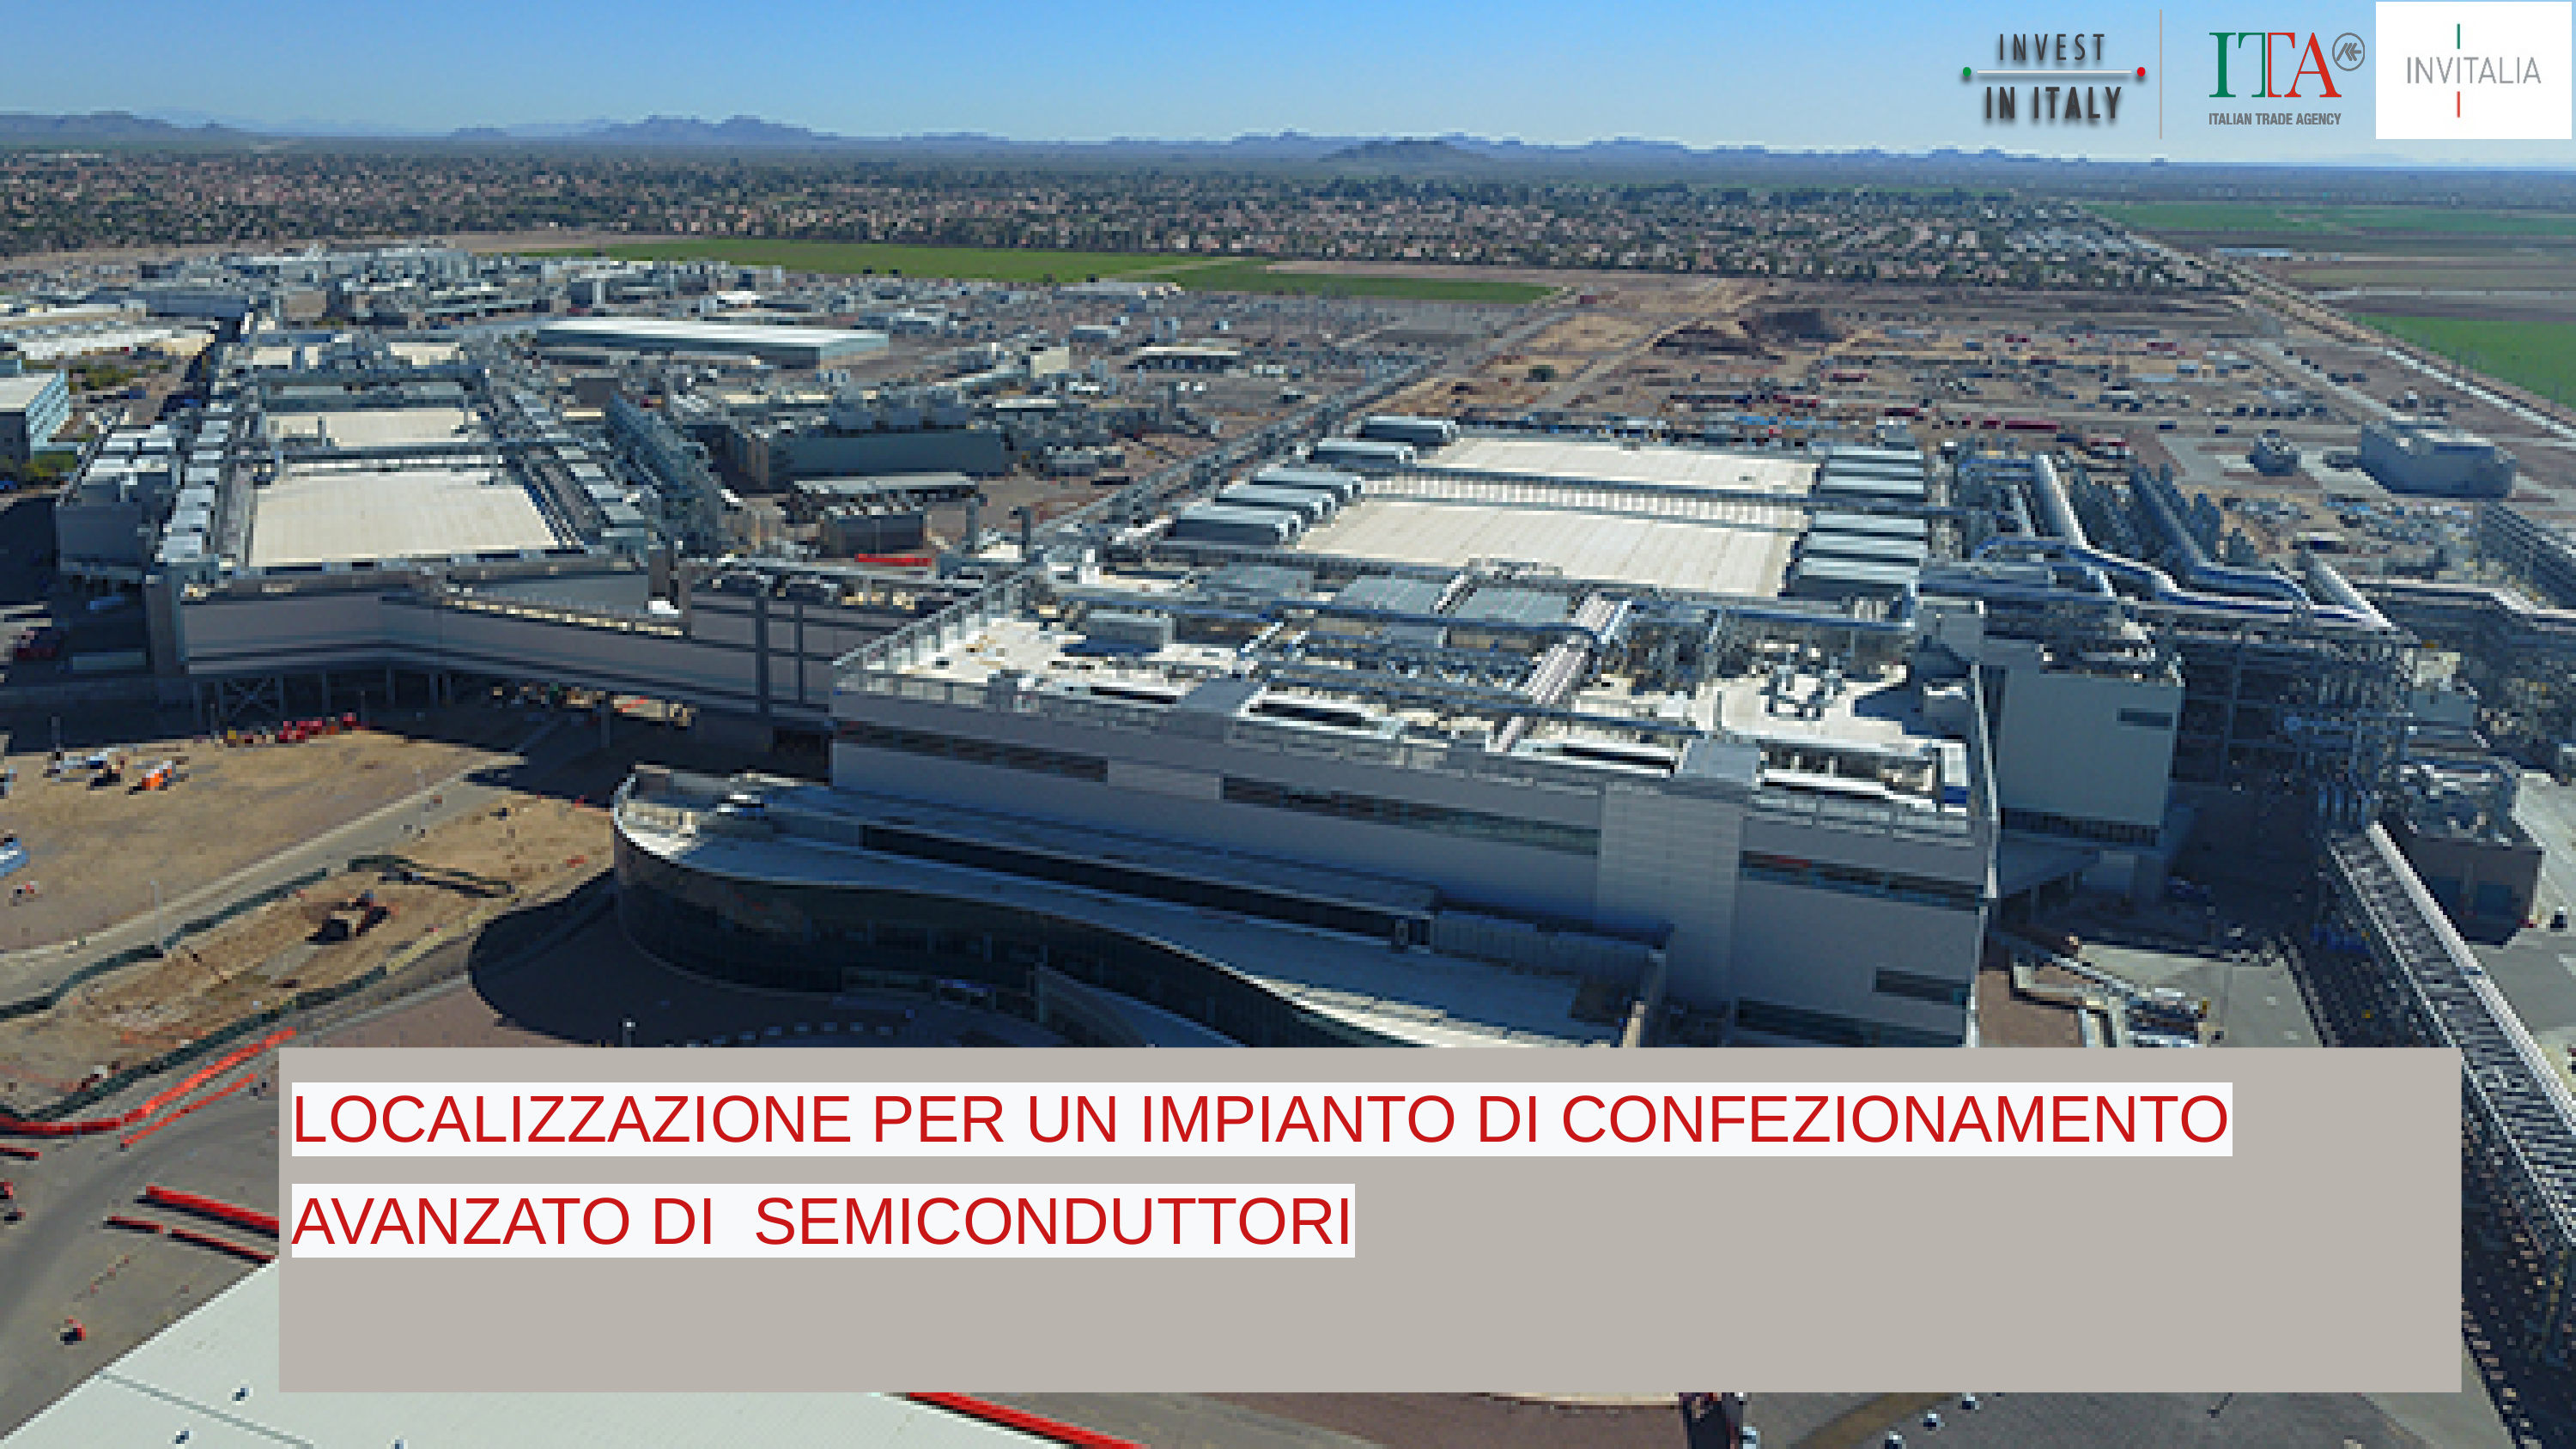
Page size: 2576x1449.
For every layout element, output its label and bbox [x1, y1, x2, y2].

picture [0, 0, 2576, 1449]
text_box [1915, 0, 2573, 191]
